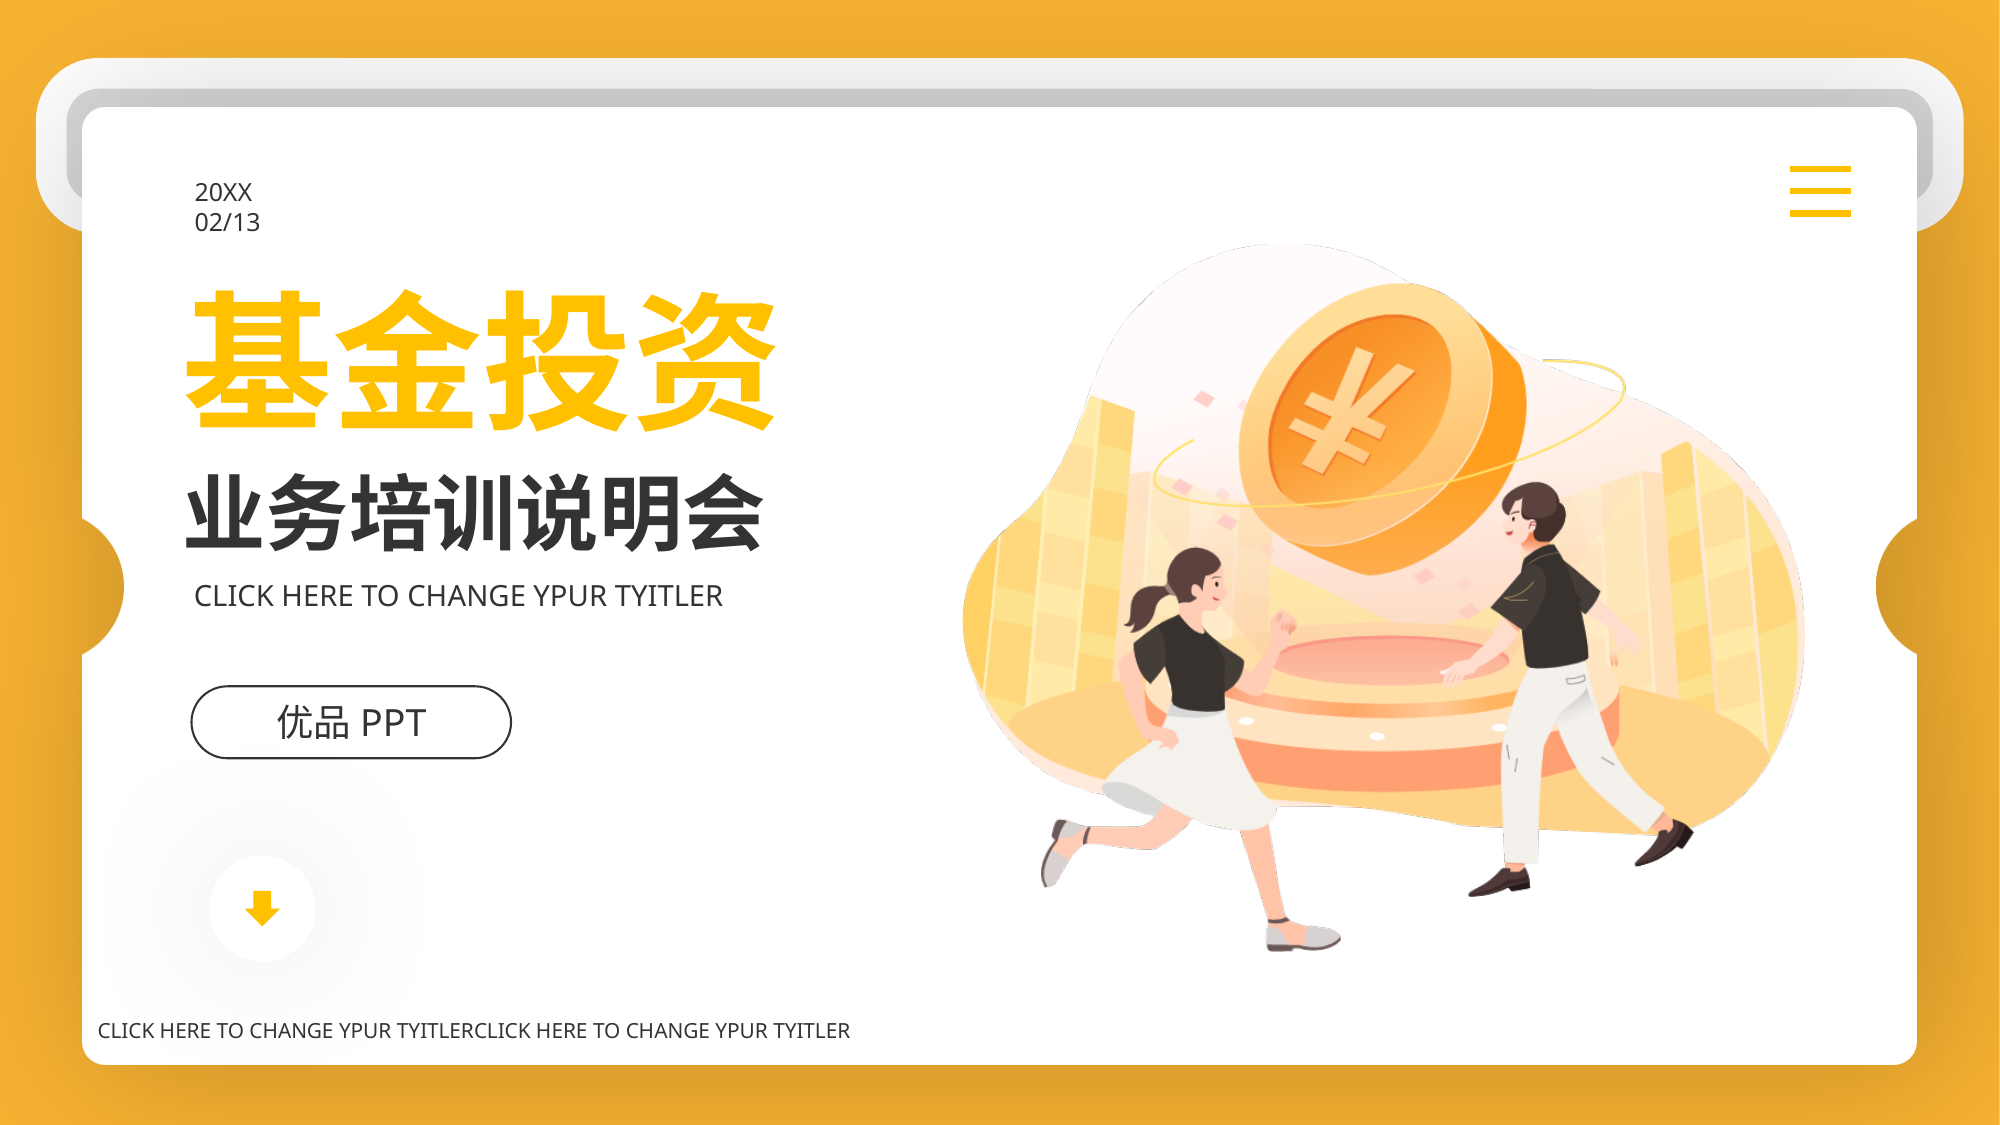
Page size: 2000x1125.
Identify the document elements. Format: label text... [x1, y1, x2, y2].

text_box CLICK HERE TO CHANGE YPUR TYITLERCLICK HERE TO CHANGE YPUR TYITLER [83, 1065, 1917, 1076]
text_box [1789, 169, 1851, 214]
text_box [191, 686, 512, 759]
picture [82, 107, 1917, 1065]
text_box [209, 855, 316, 962]
